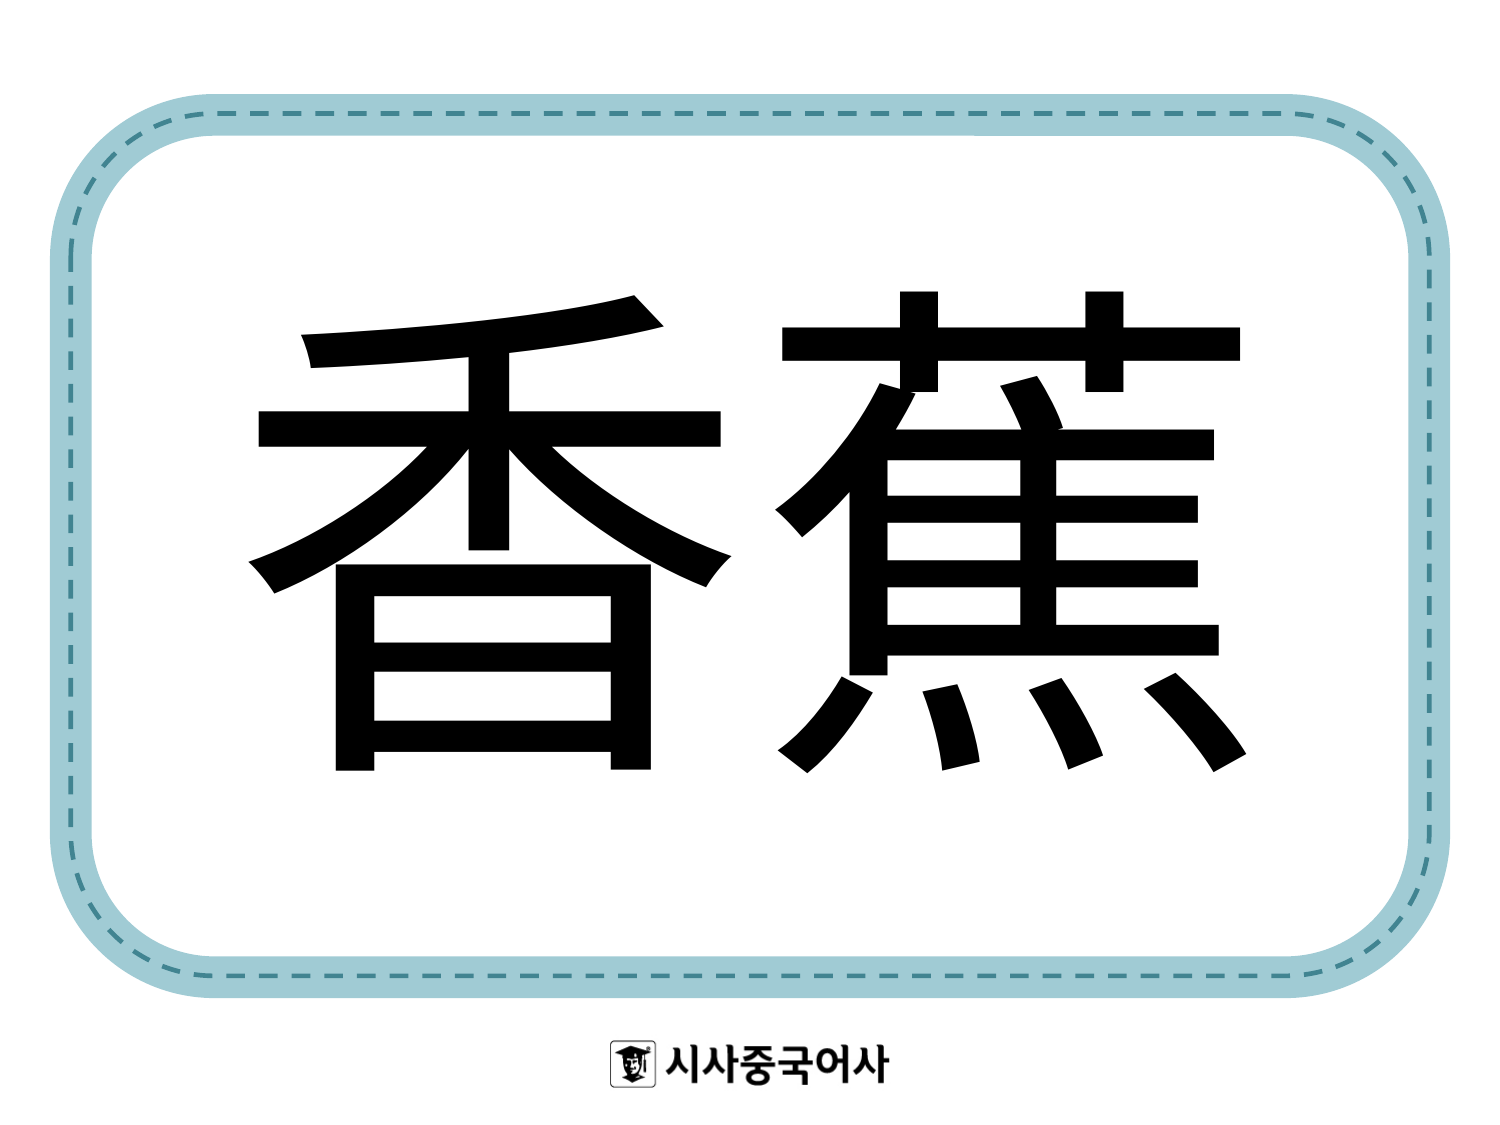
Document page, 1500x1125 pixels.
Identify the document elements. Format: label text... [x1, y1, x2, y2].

picture [602, 1034, 898, 1094]
text_box 香蕉 [145, 189, 1354, 853]
